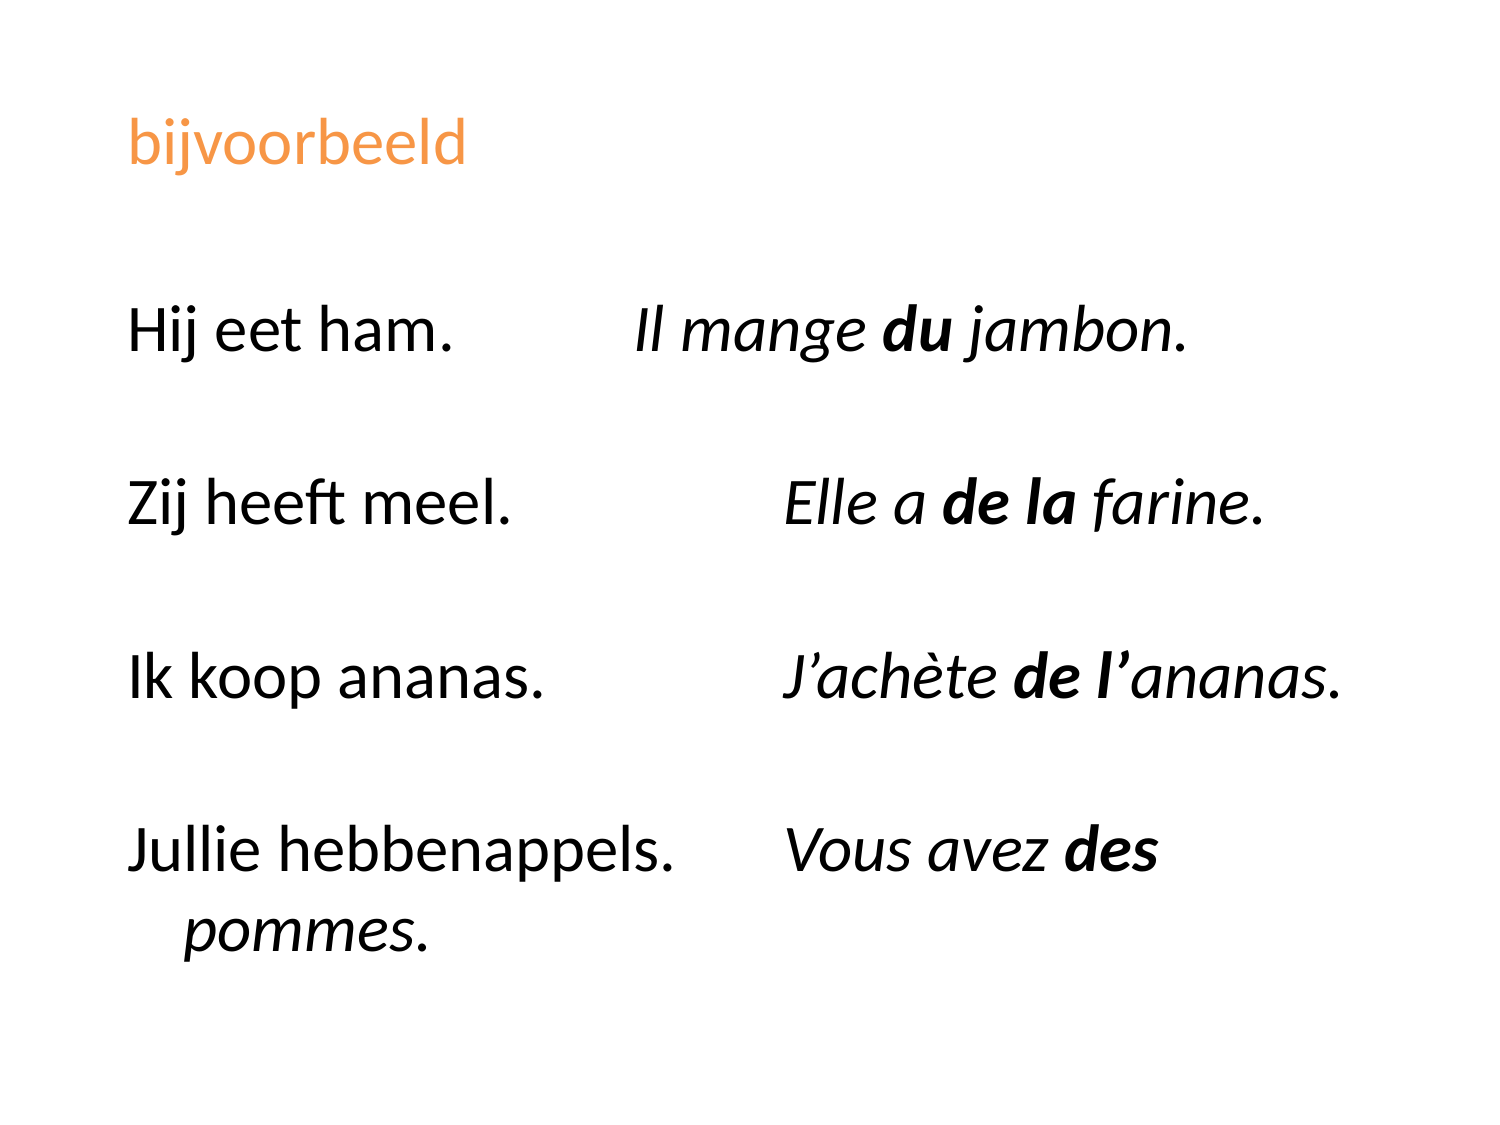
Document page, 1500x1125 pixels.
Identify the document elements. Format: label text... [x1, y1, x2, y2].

text_box bijvoorbeeld Hij eet ham. Il mange du jambon. Zij heeft meel. Elle a de la farine. Ik koop ananas. J’achète de l’ananas. Jullie hebbenappels. Vous avez des pommes. [112, 89, 1388, 1024]
